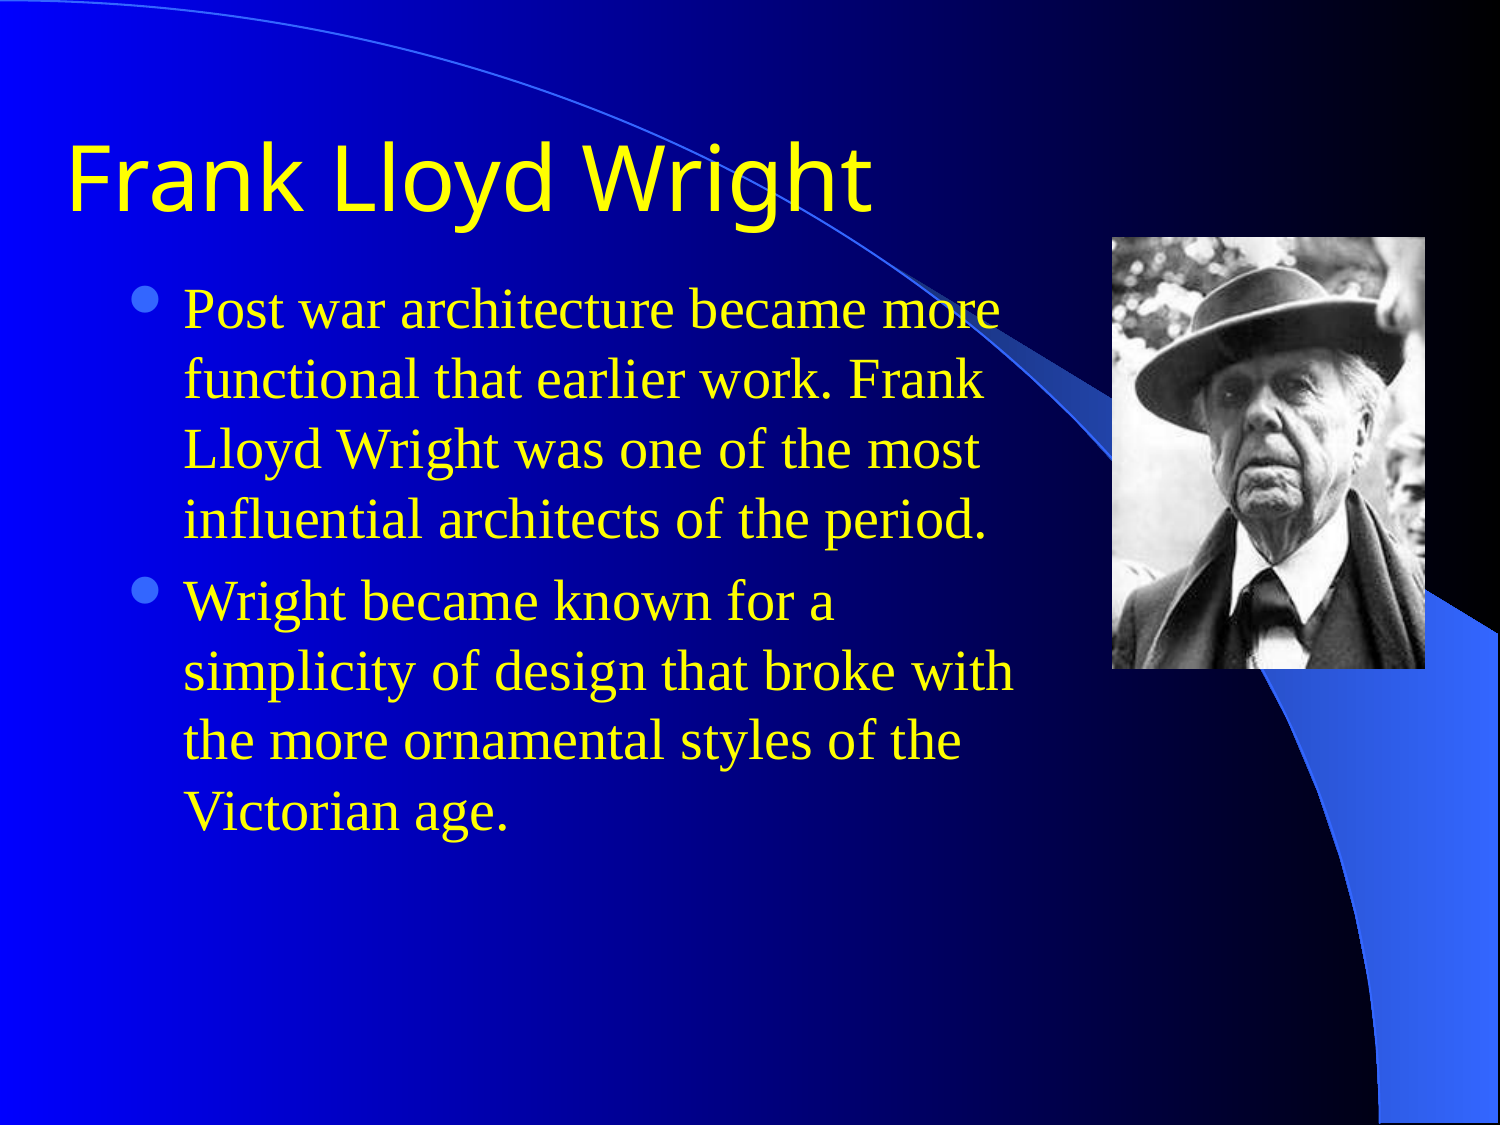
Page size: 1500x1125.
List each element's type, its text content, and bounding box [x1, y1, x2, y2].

text_box Frank Lloyd Wright [50, 112, 1138, 238]
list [1112, 237, 1426, 670]
list Post war architecture became more functional that earlier work. Frank Lloyd Wright was one of the most influential architects of the period. Wright became known for a simplicity of design that broke with the more ornamental styles of the Victorian age. [112, 262, 1069, 866]
